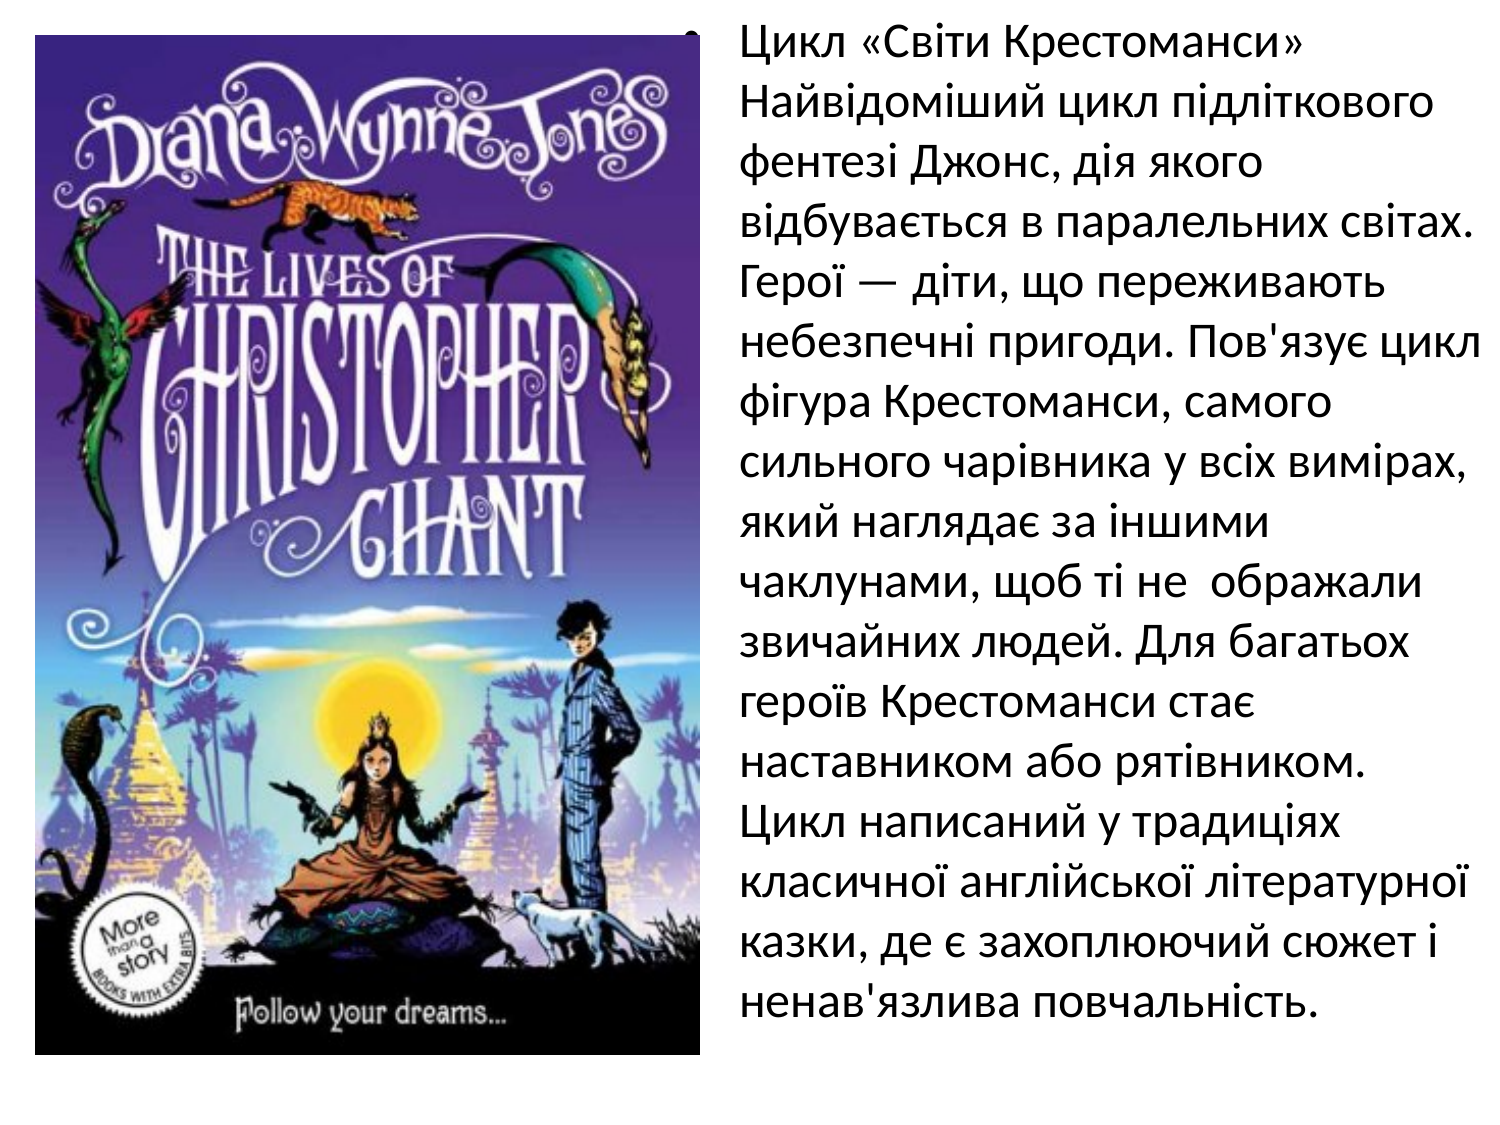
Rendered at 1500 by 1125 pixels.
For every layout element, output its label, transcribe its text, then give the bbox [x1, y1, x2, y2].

list Цикл «Світи Крестоманси» Найвідоміший цикл підліткового фентезі Джонс, дія якого відбувається в паралельних світах. Герої — діти, що переживають небезпечні пригоди. Пов'язує цикл фігура Крестоманси, самого сильного чарівника у всіх вимірах, який наглядає за іншими чаклунами, щоб ті не ображали звичайних людей. Для багатьох героїв Крестоманси стає наставником або рятівником. Цикл написаний у традиціях класичної англійської літературної казки, де є захоплюючий сюжет і ненав'язлива повчальність. [667, 0, 1500, 1079]
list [34, 34, 701, 1055]
